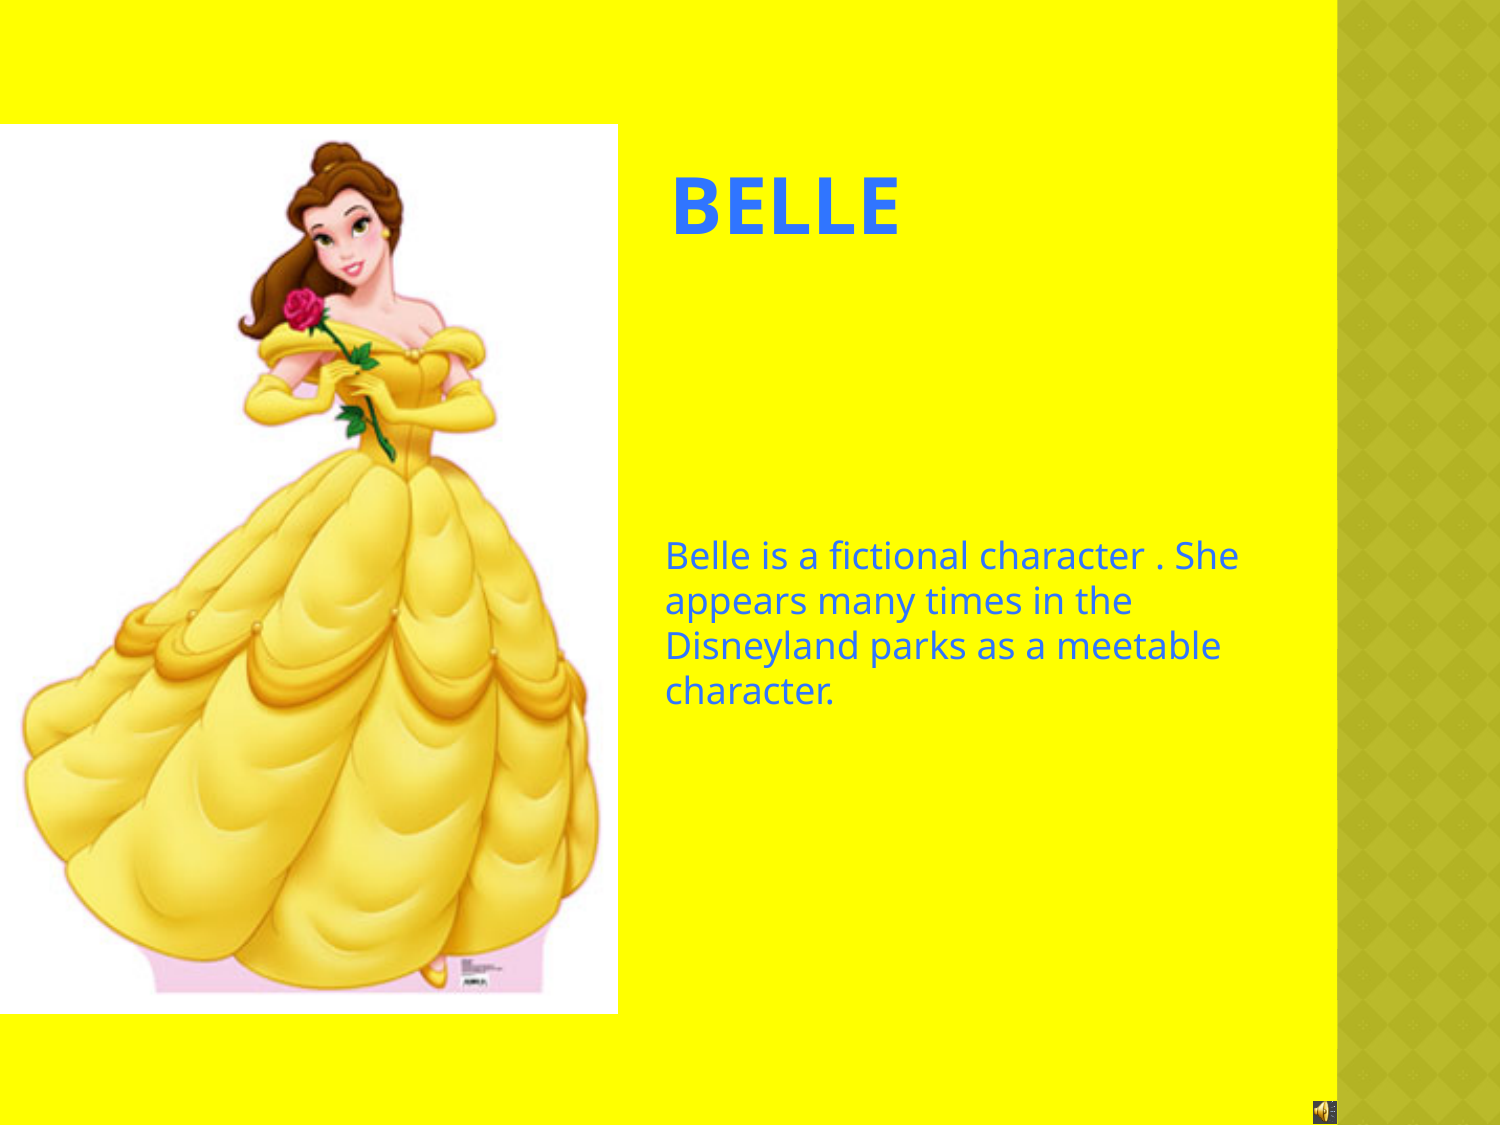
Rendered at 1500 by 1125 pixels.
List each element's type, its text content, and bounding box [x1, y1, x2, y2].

title Belle [662, 62, 1500, 250]
picture [0, 124, 618, 1015]
picture [1312, 1099, 1338, 1125]
text_box Belle is a fictional character . She appears many times in the Disneyland parks as a meetable character. [649, 524, 1313, 720]
